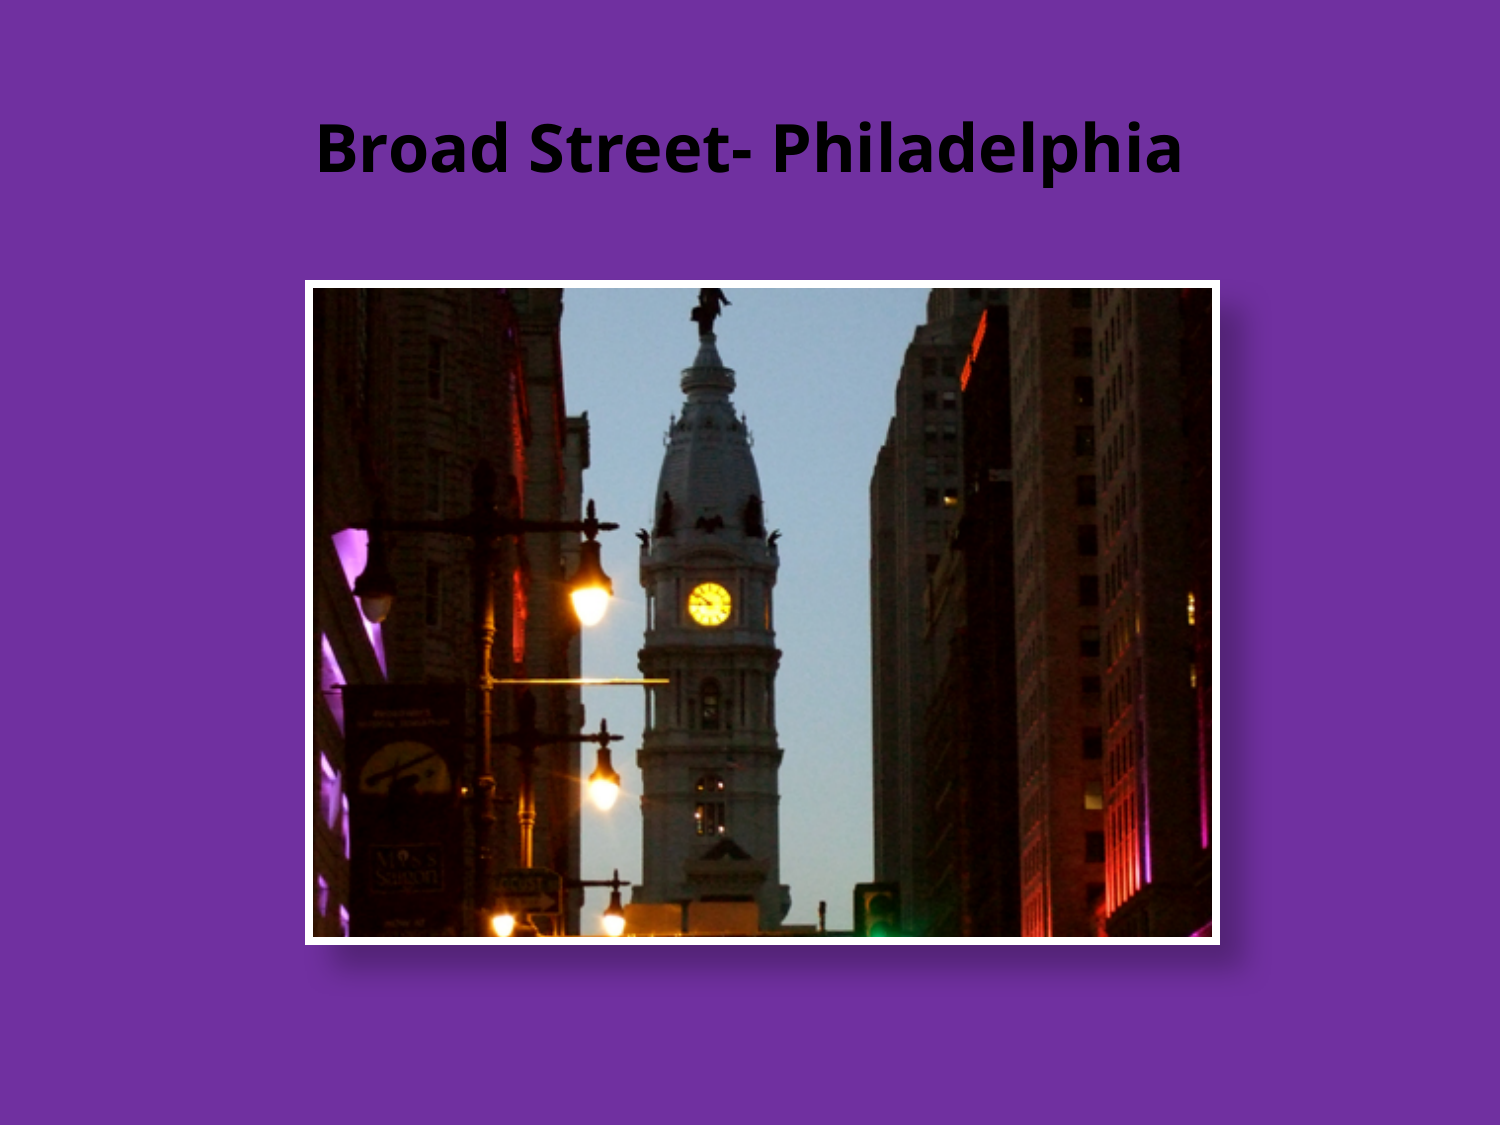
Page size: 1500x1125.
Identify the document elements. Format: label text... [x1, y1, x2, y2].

picture [312, 287, 1213, 938]
title Broad Street- Philadelphia [300, 99, 1200, 186]
